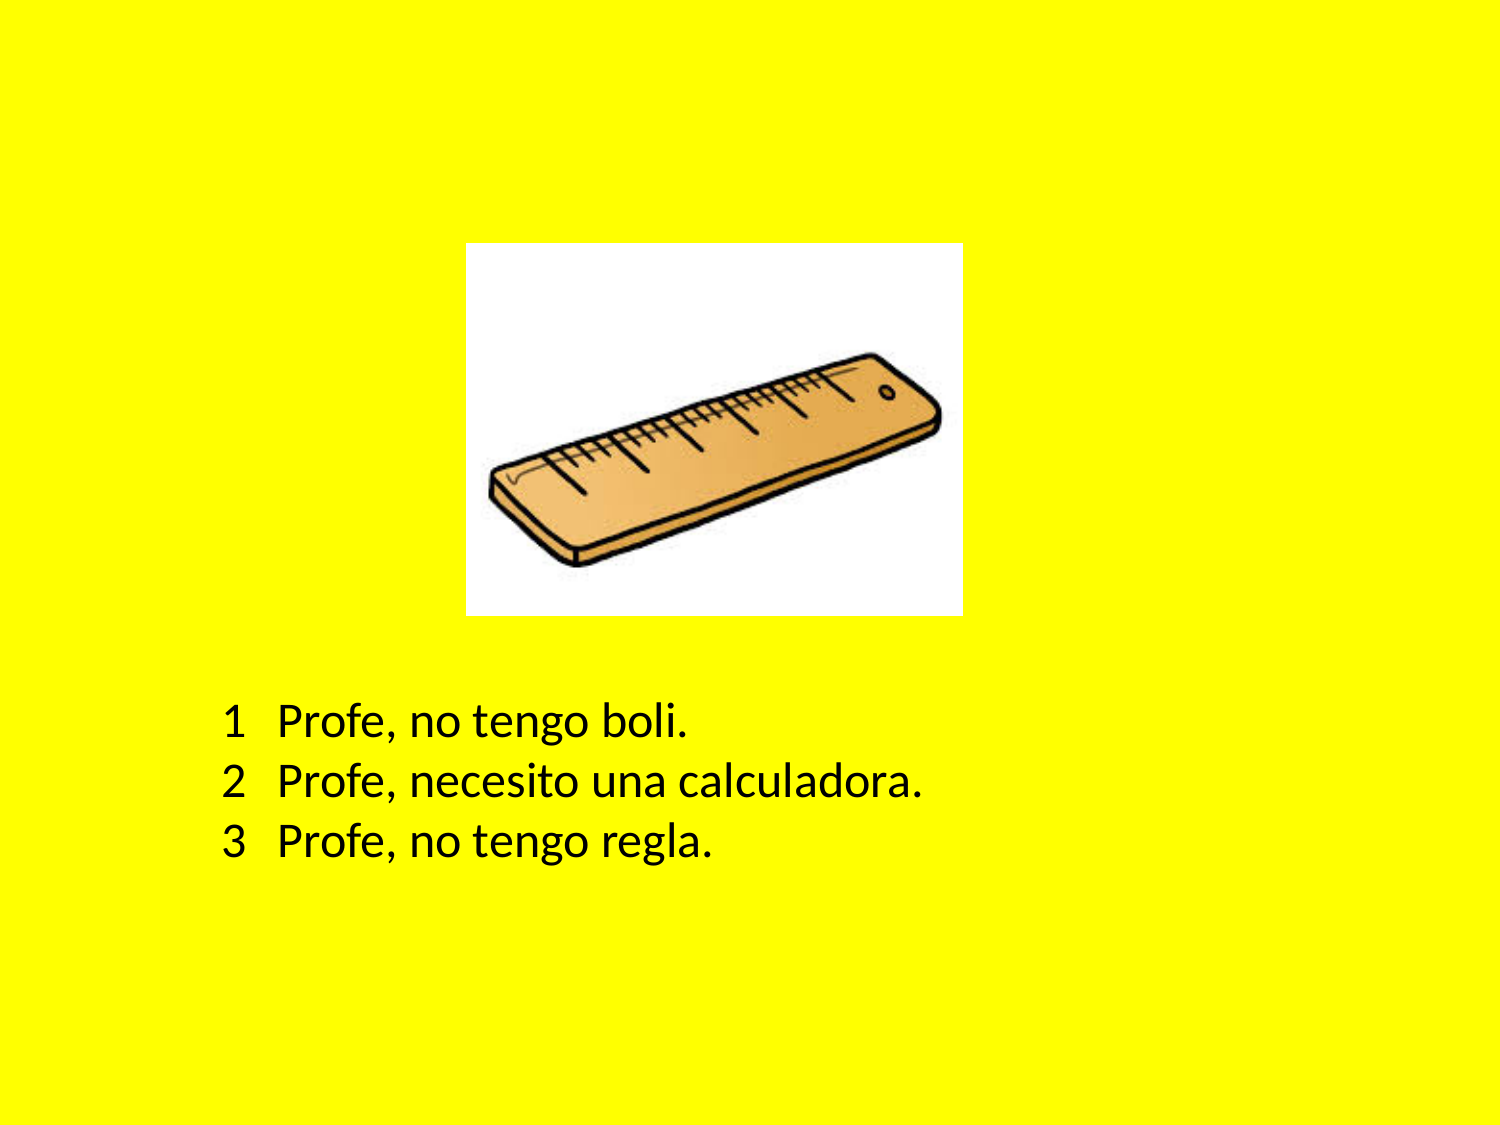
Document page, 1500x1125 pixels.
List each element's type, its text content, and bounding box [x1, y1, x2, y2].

text_box Profe, no tengo boli. Profe, necesito una calculadora. Profe, no tengo regla. [206, 680, 1081, 876]
picture [466, 243, 963, 616]
